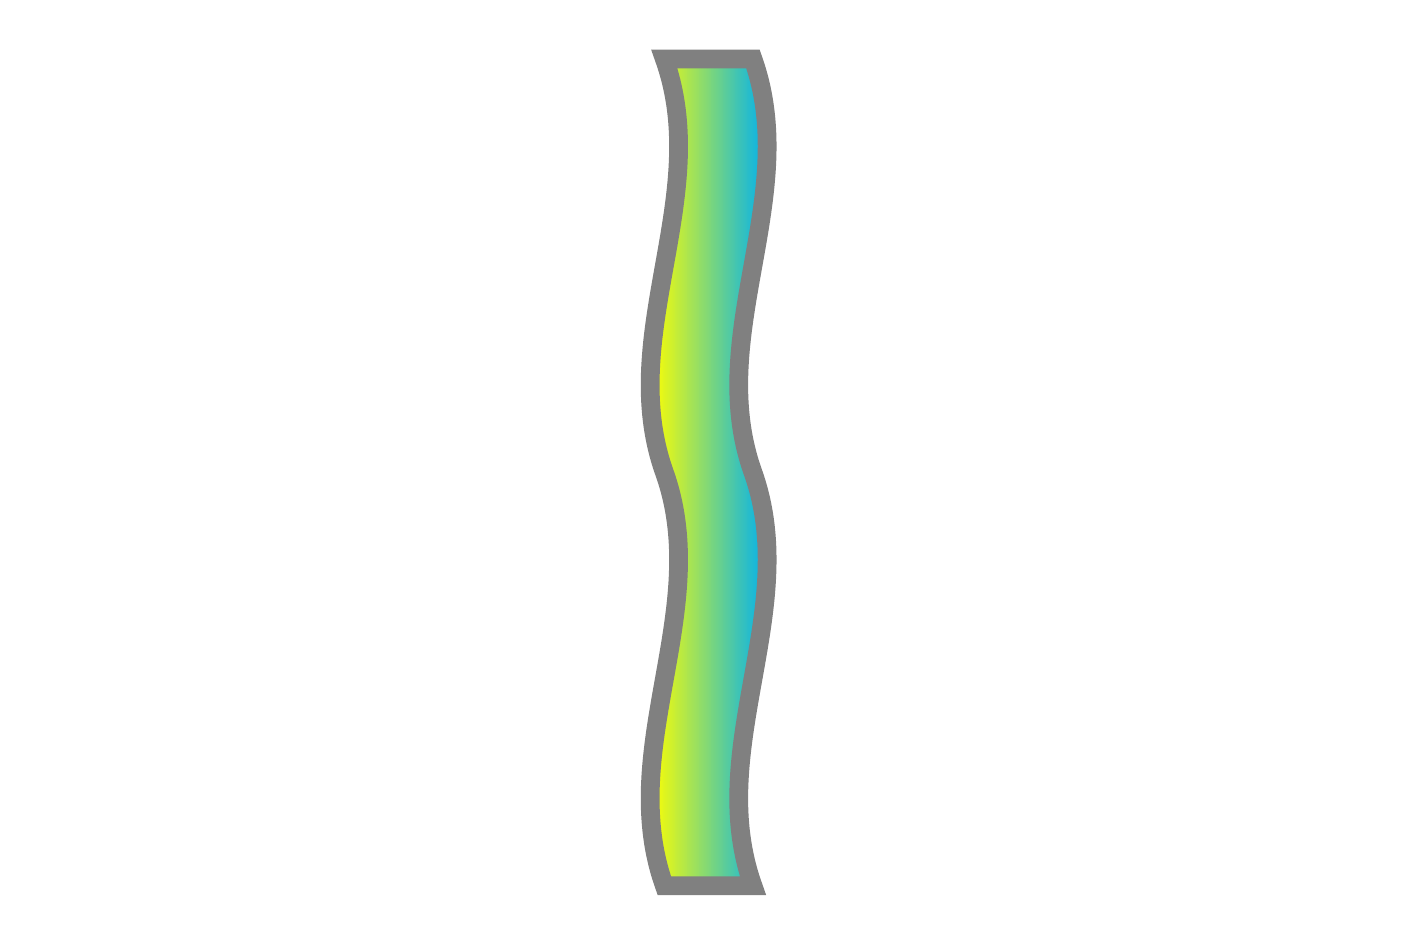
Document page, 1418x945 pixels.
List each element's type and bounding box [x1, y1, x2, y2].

text_box [649, 57, 769, 887]
